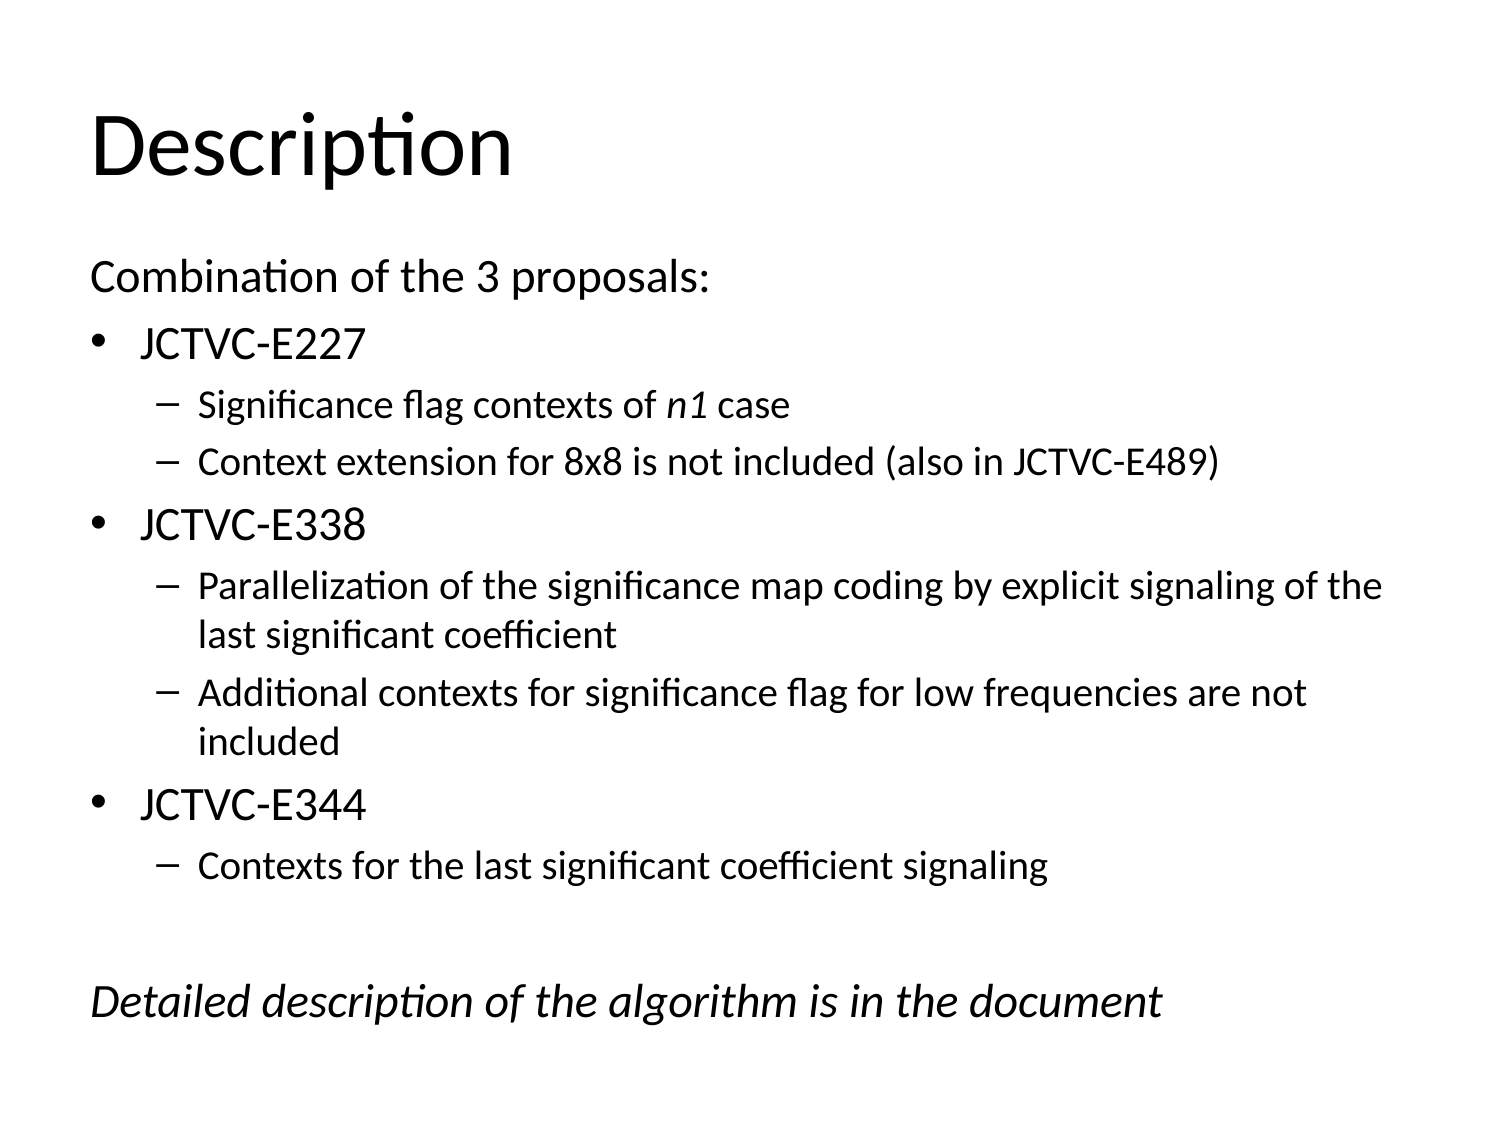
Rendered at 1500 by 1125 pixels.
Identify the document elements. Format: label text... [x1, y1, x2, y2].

title Description [75, 45, 1425, 233]
list Combination of the 3 proposals: JCTVC-E227 Significance flag contexts of n1 case Context extension for 8x8 is not included (also in JCTVC-E489) JCTVC-E338 Parallelization of the significance map coding by explicit signaling of the last significant coefficient Additional contexts for significance flag for low frequencies are not included JCTVC-E344 Contexts for the last significant coefficient signaling Detailed description of the algorithm is in the document [75, 237, 1425, 1038]
